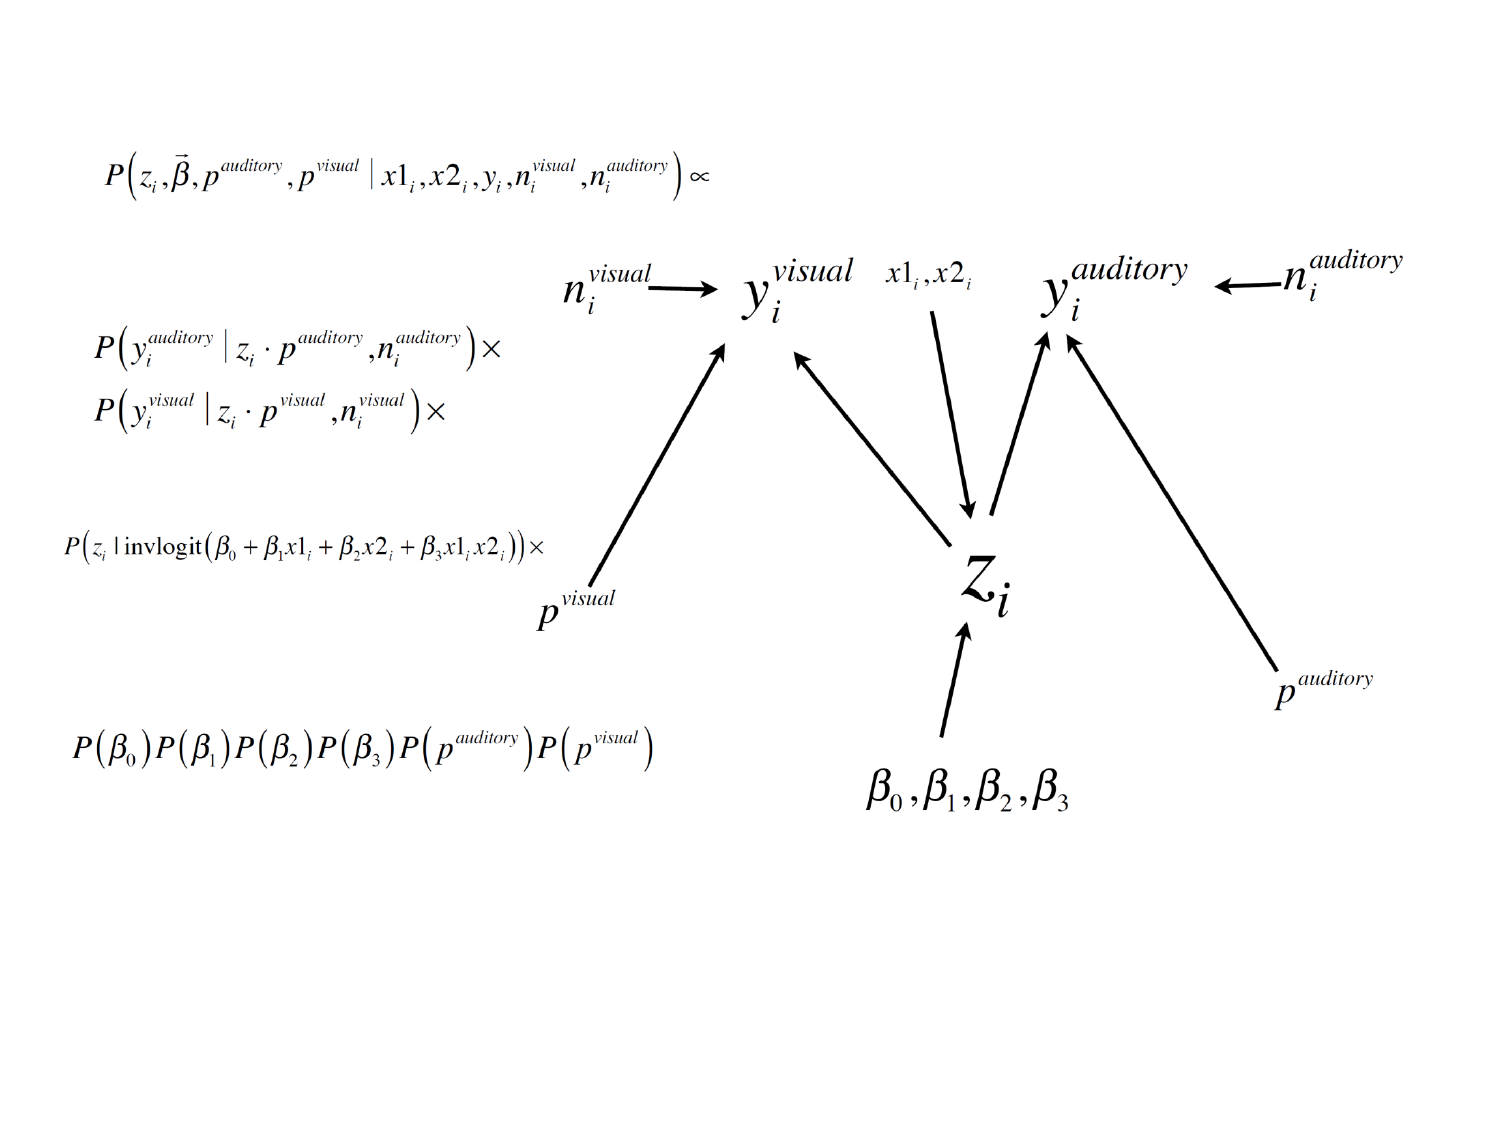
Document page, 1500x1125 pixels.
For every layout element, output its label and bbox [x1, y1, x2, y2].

picture [62, 124, 1415, 1057]
